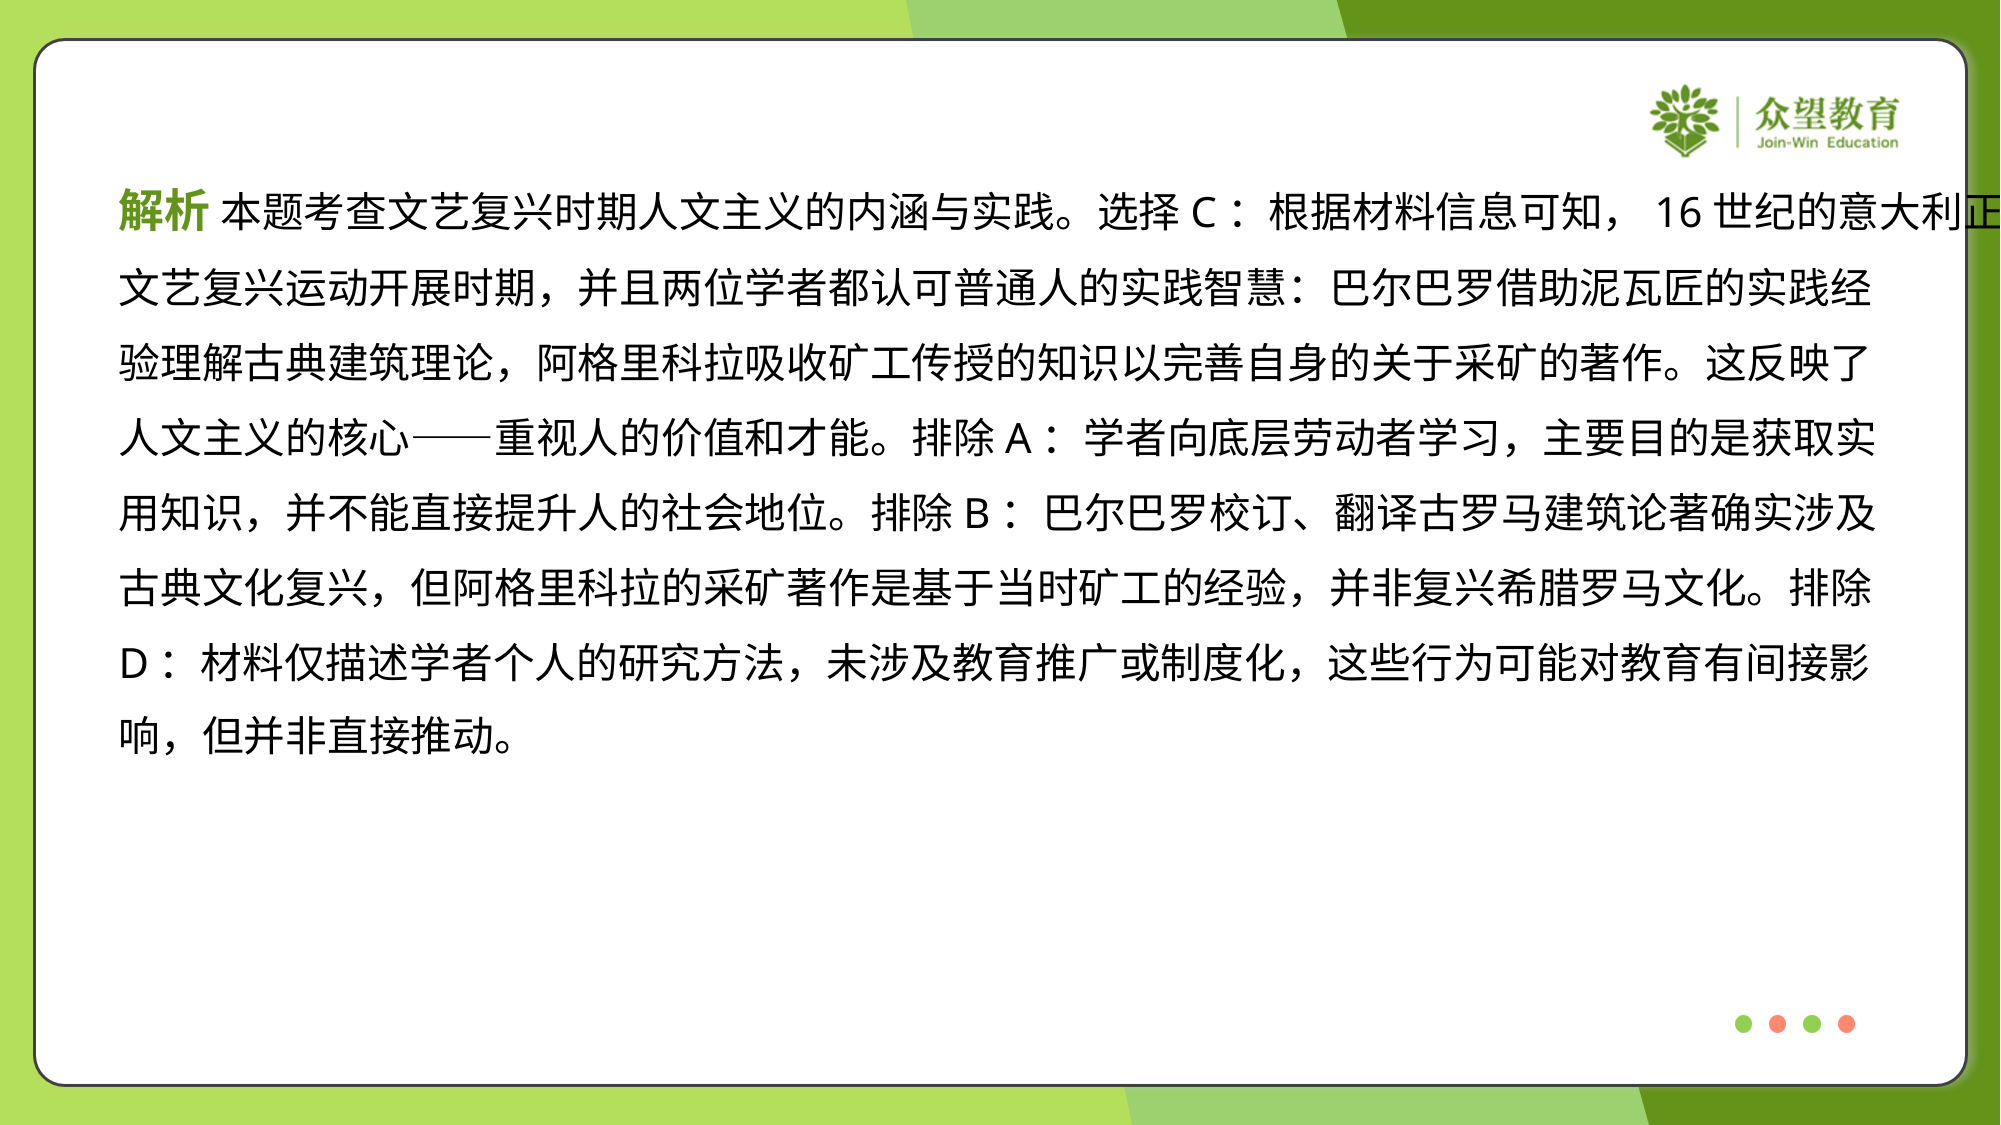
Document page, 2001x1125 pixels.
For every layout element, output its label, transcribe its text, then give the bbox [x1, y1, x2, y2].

picture [0, 0, 2000, 1125]
text_box 解析 本题考查文艺复兴时期人文主义的内涵与实践。选择C：根据材料信息可知，16世纪的意大利正值 文艺复兴运动开展时期，并且两位学者都认可普通人的实践智慧：巴尔巴罗借助泥瓦匠的实践经 验理解古典建筑理论，阿格里科拉吸收矿工传授的知识以完善自身的关于采矿的著作。这反映了 人文主义的核心——重视人的价值和才能。排除A：学者向底层劳动者学习，主要目的是获取实 用知识，并不能直接提升人的社会地位。排除B：巴尔巴罗校订、翻译古罗马建筑论著确实涉及 古典文化复兴，但阿格里科拉的采矿著作是基于当时矿工的经验，并非复兴希腊罗马文化。排除 D：材料仅描述学者个人的研究方法，未涉及教育推广或制度化，这些行为可能对教育有间接影 响，但并非直接推动。 [118, 159, 1883, 752]
